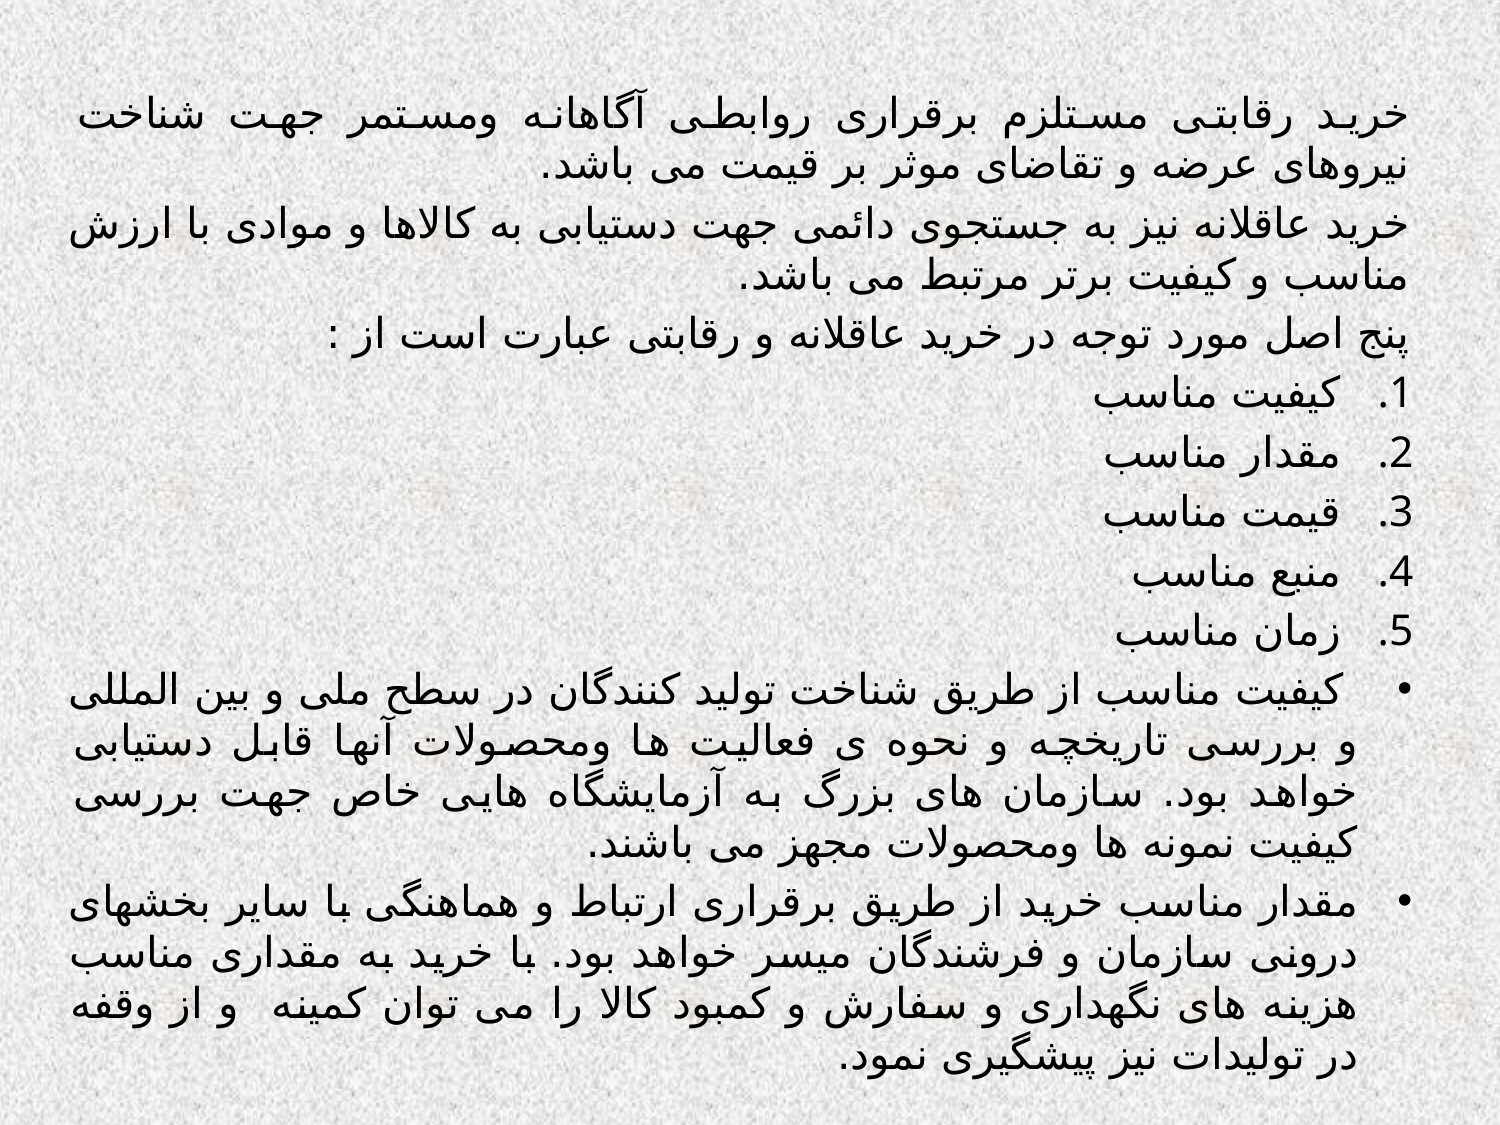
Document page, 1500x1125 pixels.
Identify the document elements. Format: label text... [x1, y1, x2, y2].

list خرید رقابتی مستلزم برقراری روابطی آگاهانه ومستمر جهت شناخت نیروهای عرضه و تقاضای موثر بر قیمت می باشد. خرید عاقلانه نیز به جستجوی دائمی جهت دستیابی به کالاها و موادی با ارزش مناسب و کیفیت برتر مرتبط می باشد. پنج اصل مورد توجه در خرید عاقلانه و رقابتی عبارت است از : کیفیت مناسب مقدار مناسب قیمت مناسب منبع مناسب زمان مناسب کیفیت مناسب از طریق شناخت تولید کنندگان در سطح ملی و بین المللی و بررسی تاریخچه و نحوه ی فعالیت ها ومحصولات آنها قابل دستیابی خواهد بود. سازمان های بزرگ به آزمایشگاه هایی خاص جهت بررسی کیفیت نمونه ها ومحصولات مجهز می باشند. مقدار مناسب خرید از طریق برقراری ارتباط و هماهنگی با سایر بخشهای درونی سازمان و فرشندگان میسر خواهد بود. با خرید به مقداری مناسب هزینه های نگهداری و سفارش و کمبود کالا را می توان کمینه و از وقفه در تولیدات نیز پیشگیری نمود. [53, 78, 1425, 1094]
picture [0, 0, 1500, 1125]
